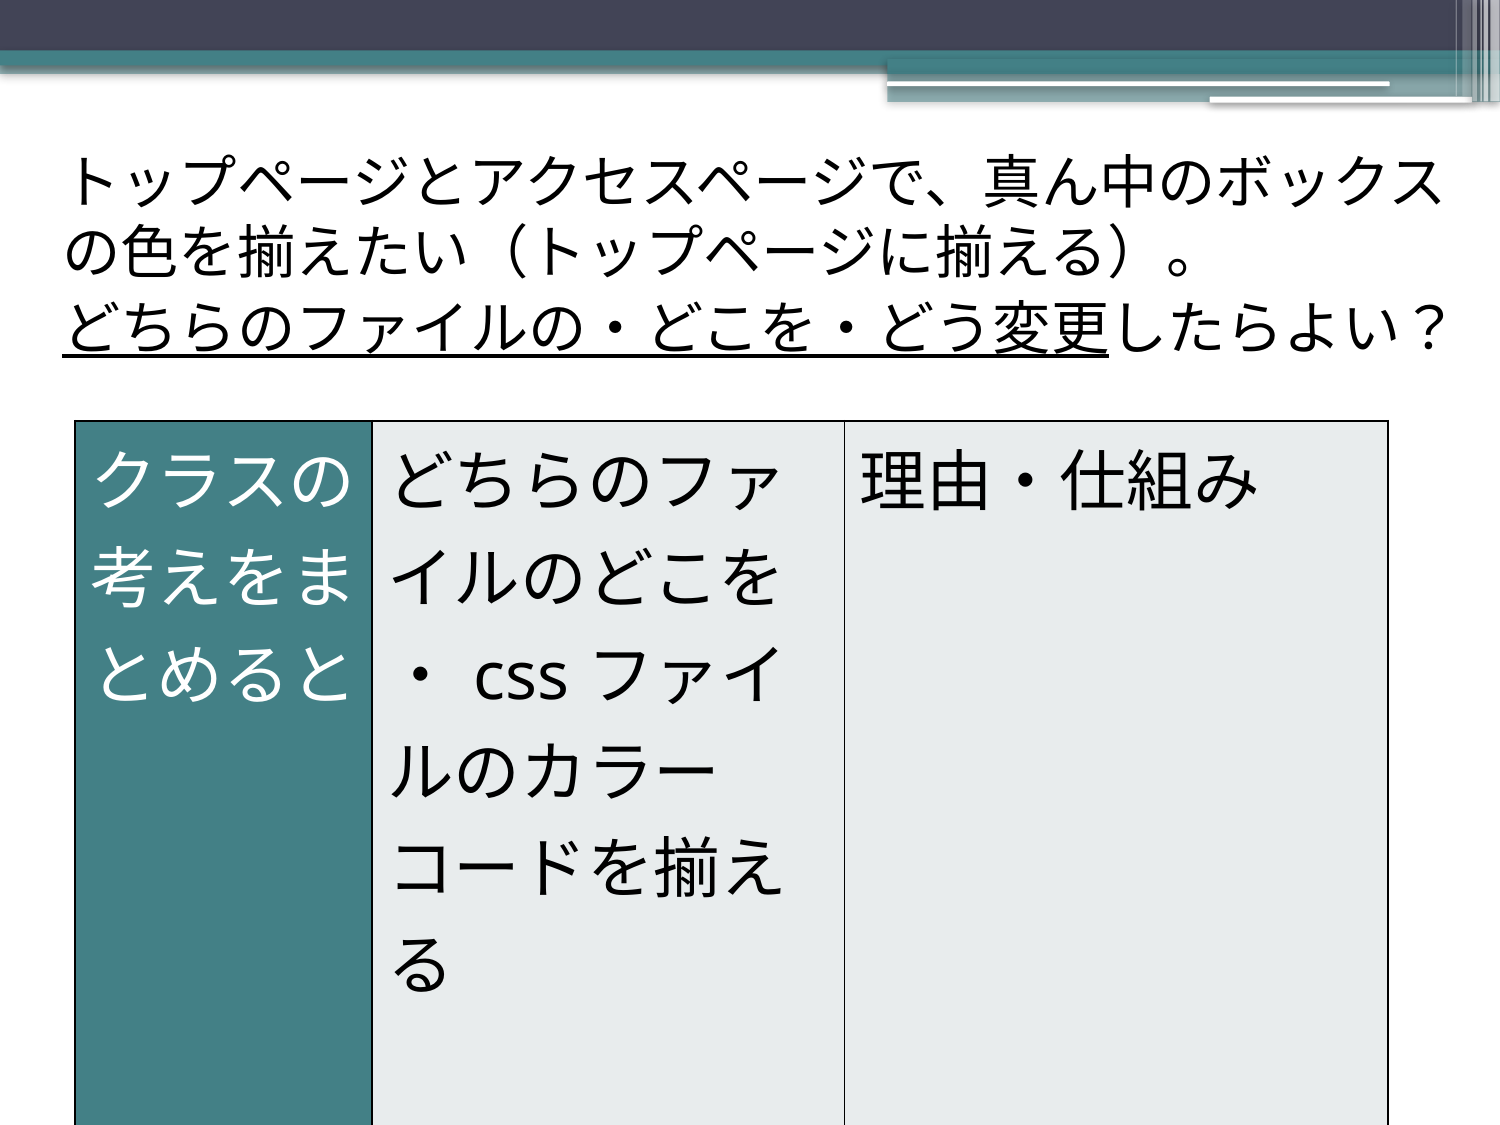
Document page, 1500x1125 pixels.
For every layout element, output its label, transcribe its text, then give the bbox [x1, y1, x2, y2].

table_header クラスの考えをまとめると [76, 422, 371, 1125]
table_header 理由・仕組み [845, 422, 1387, 1125]
list トップページとアクセスページで、真ん中のボックスの色を揃えたい（トップページに揃える）。 どちらのファイルの・どこを・どう変更したらよい？ [29, 137, 1500, 457]
table_header どちらのファイルのどこを ・cssファイルのカラーコードを揃える [373, 422, 844, 1125]
